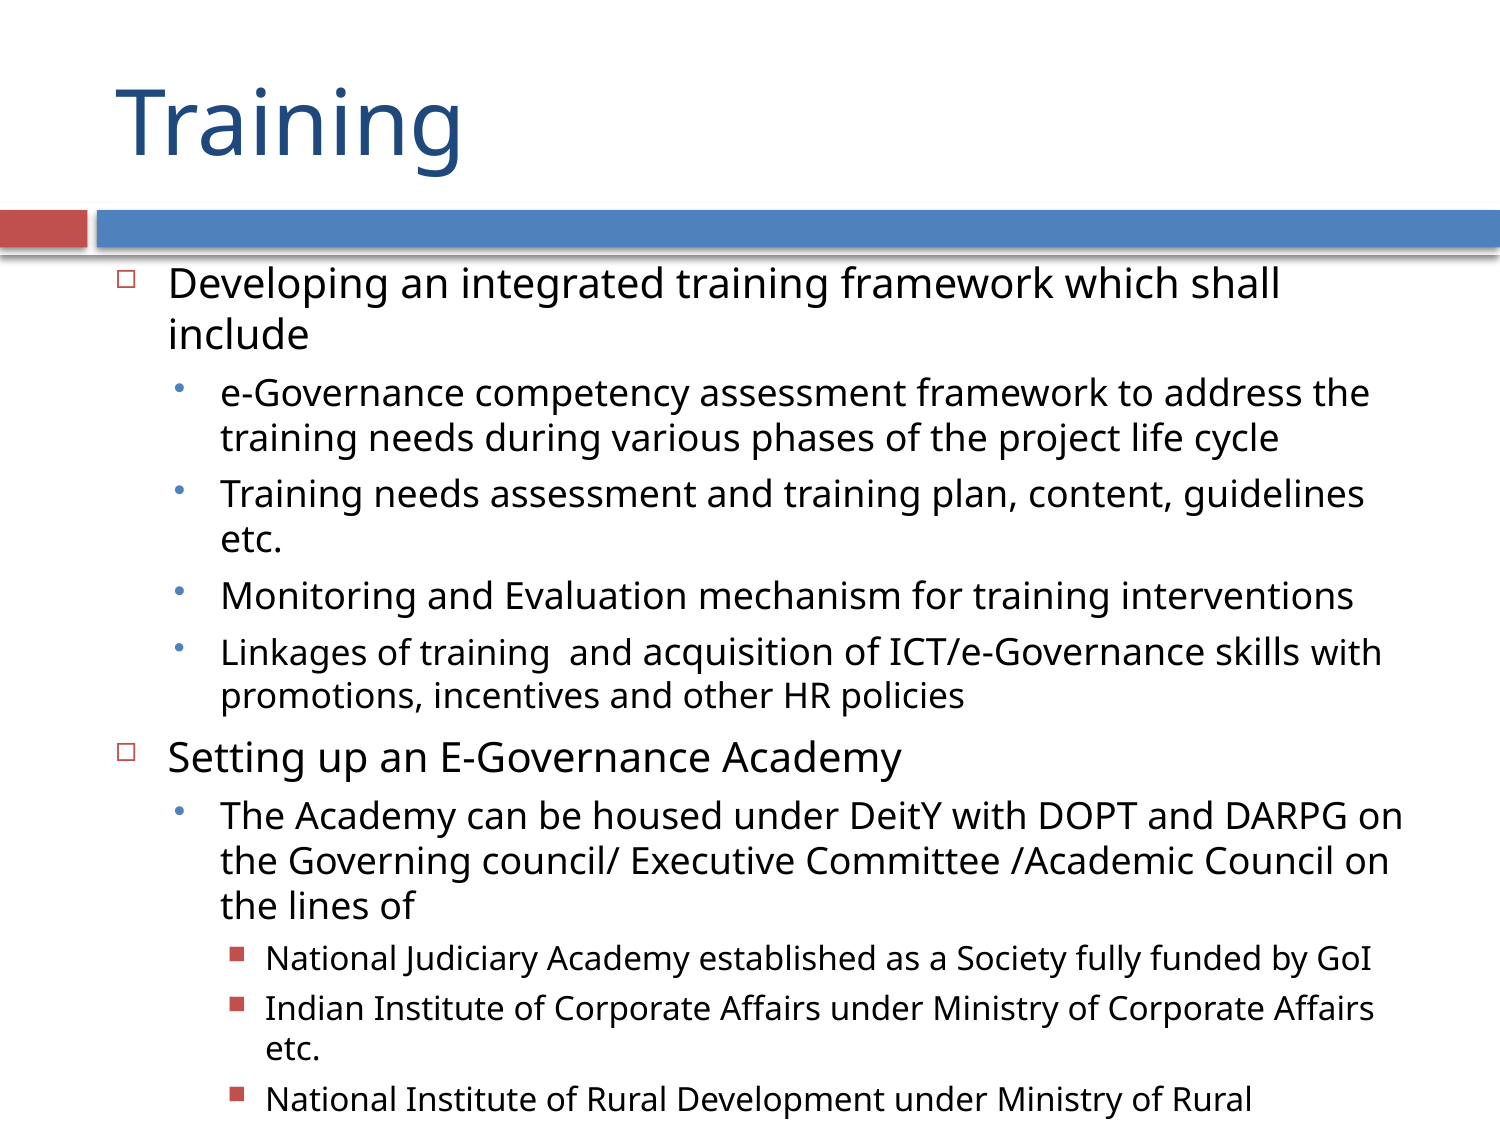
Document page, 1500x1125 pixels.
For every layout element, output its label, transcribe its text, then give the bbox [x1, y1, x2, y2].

title Training [100, 37, 1438, 200]
list Developing an integrated training framework which shall include e-Governance competency assessment framework to address the training needs during various phases of the project life cycle Training needs assessment and training plan, content, guidelines etc. Monitoring and Evaluation mechanism for training interventions Linkages of training and acquisition of ICT/e-Governance skills with promotions, incentives and other HR policies Setting up an E-Governance Academy The Academy can be housed under DeitY with DOPT and DARPG on the Governing council/ Executive Committee /Academic Council on the lines of National Judiciary Academy established as a Society fully funded by GoI Indian Institute of Corporate Affairs under Ministry of Corporate Affairs etc. National Institute of Rural Development under Ministry of Rural Development Co-location with an existing academic/research Institution/ organization eg NIELET [100, 249, 1438, 1100]
